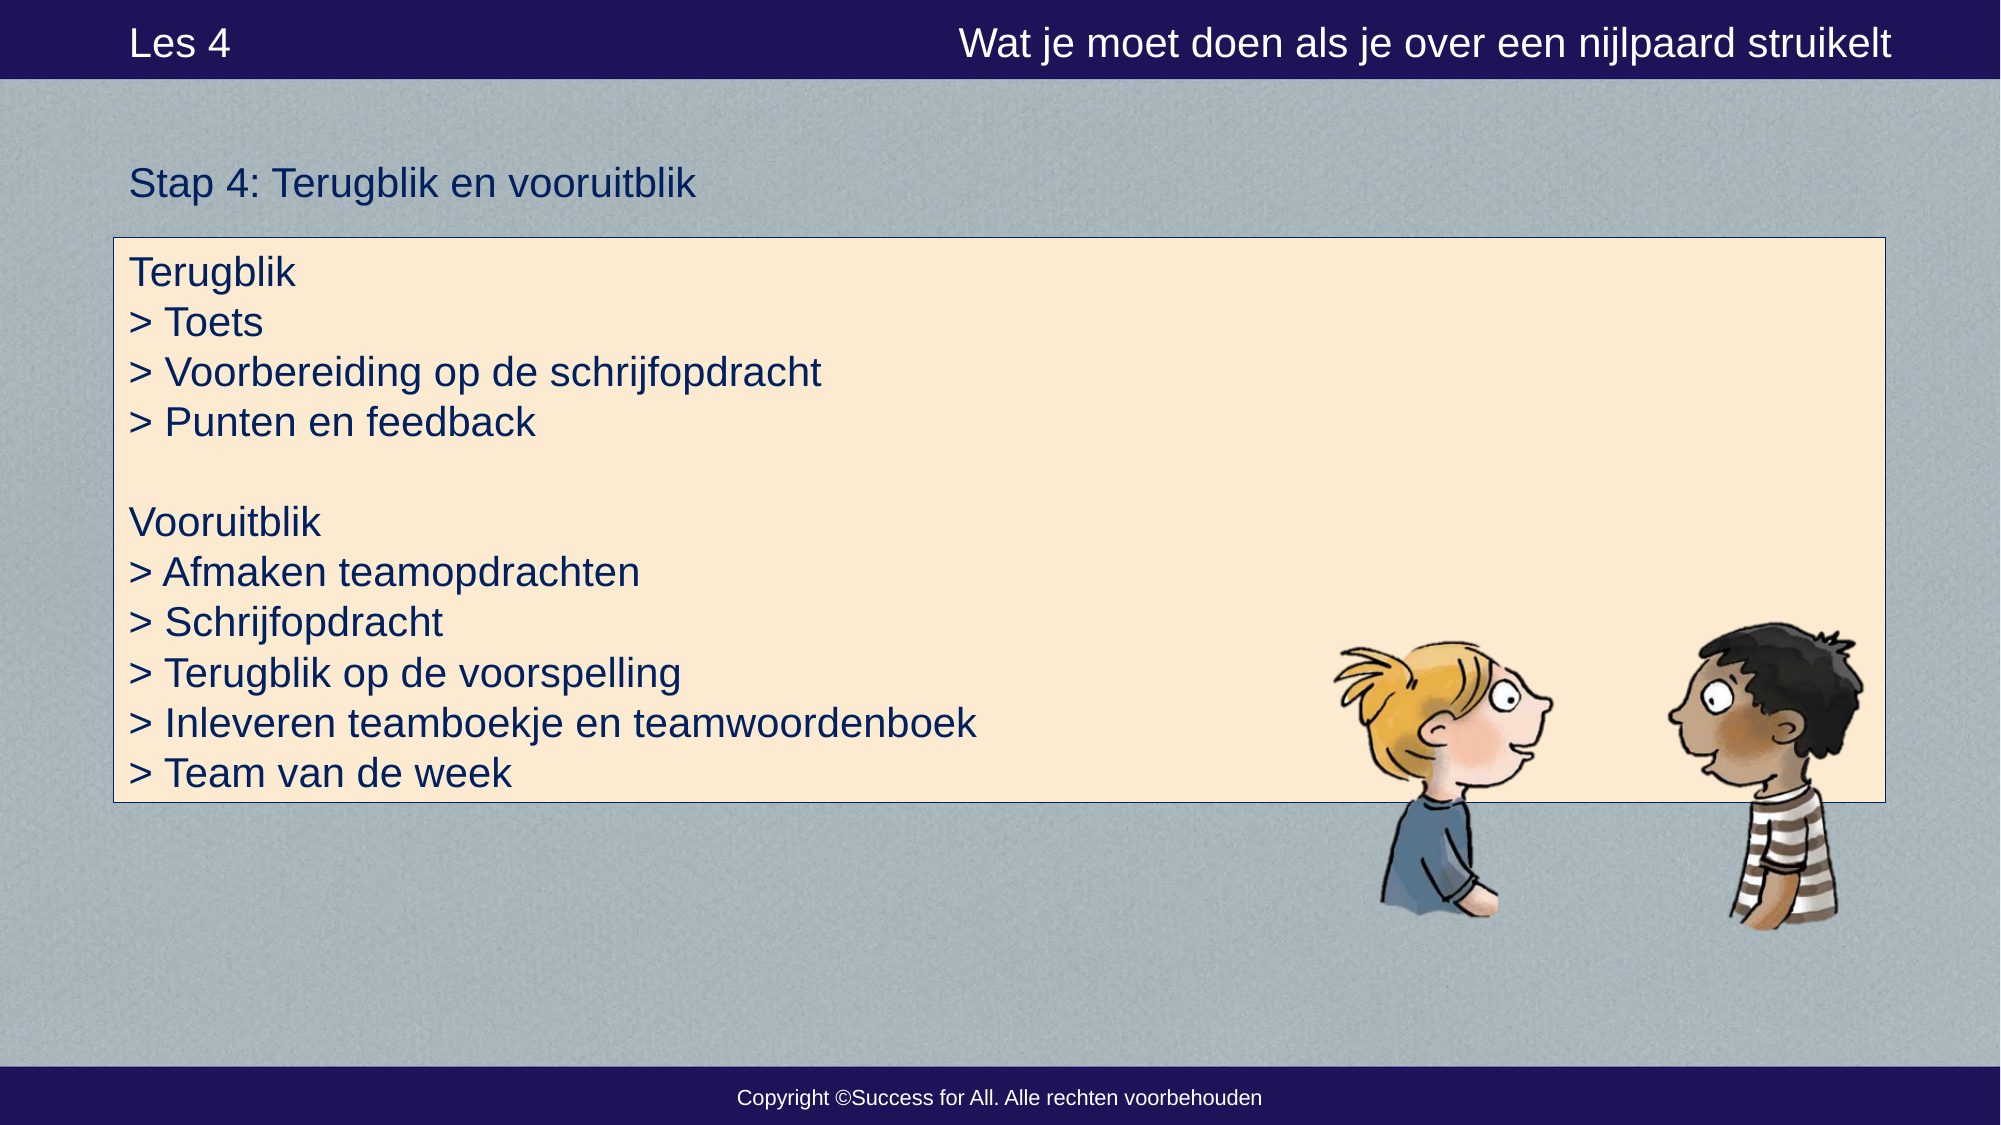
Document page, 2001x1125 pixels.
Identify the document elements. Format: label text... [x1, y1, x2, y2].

text_box Terugblik > Toets > Voorbereiding op de schrijfopdracht > Punten en feedback Vooruitblik > Afmaken teamopdrachten > Schrijfopdracht > Terugblik op de voorspelling > Inleveren teamboekje en teamwoordenboek > Team van de week [113, 237, 1886, 803]
text_box Wat je moet doen als je over een nijlpaard struikelt [943, 8, 1932, 73]
text_box Copyright ©Success for All. Alle rechten voorbehouden [0, 1076, 2000, 1125]
picture [0, 0, 2001, 1125]
text_box Stap 4: Terugblik en vooruitblik [113, 148, 1635, 214]
text_box Les 4 [114, 8, 354, 73]
